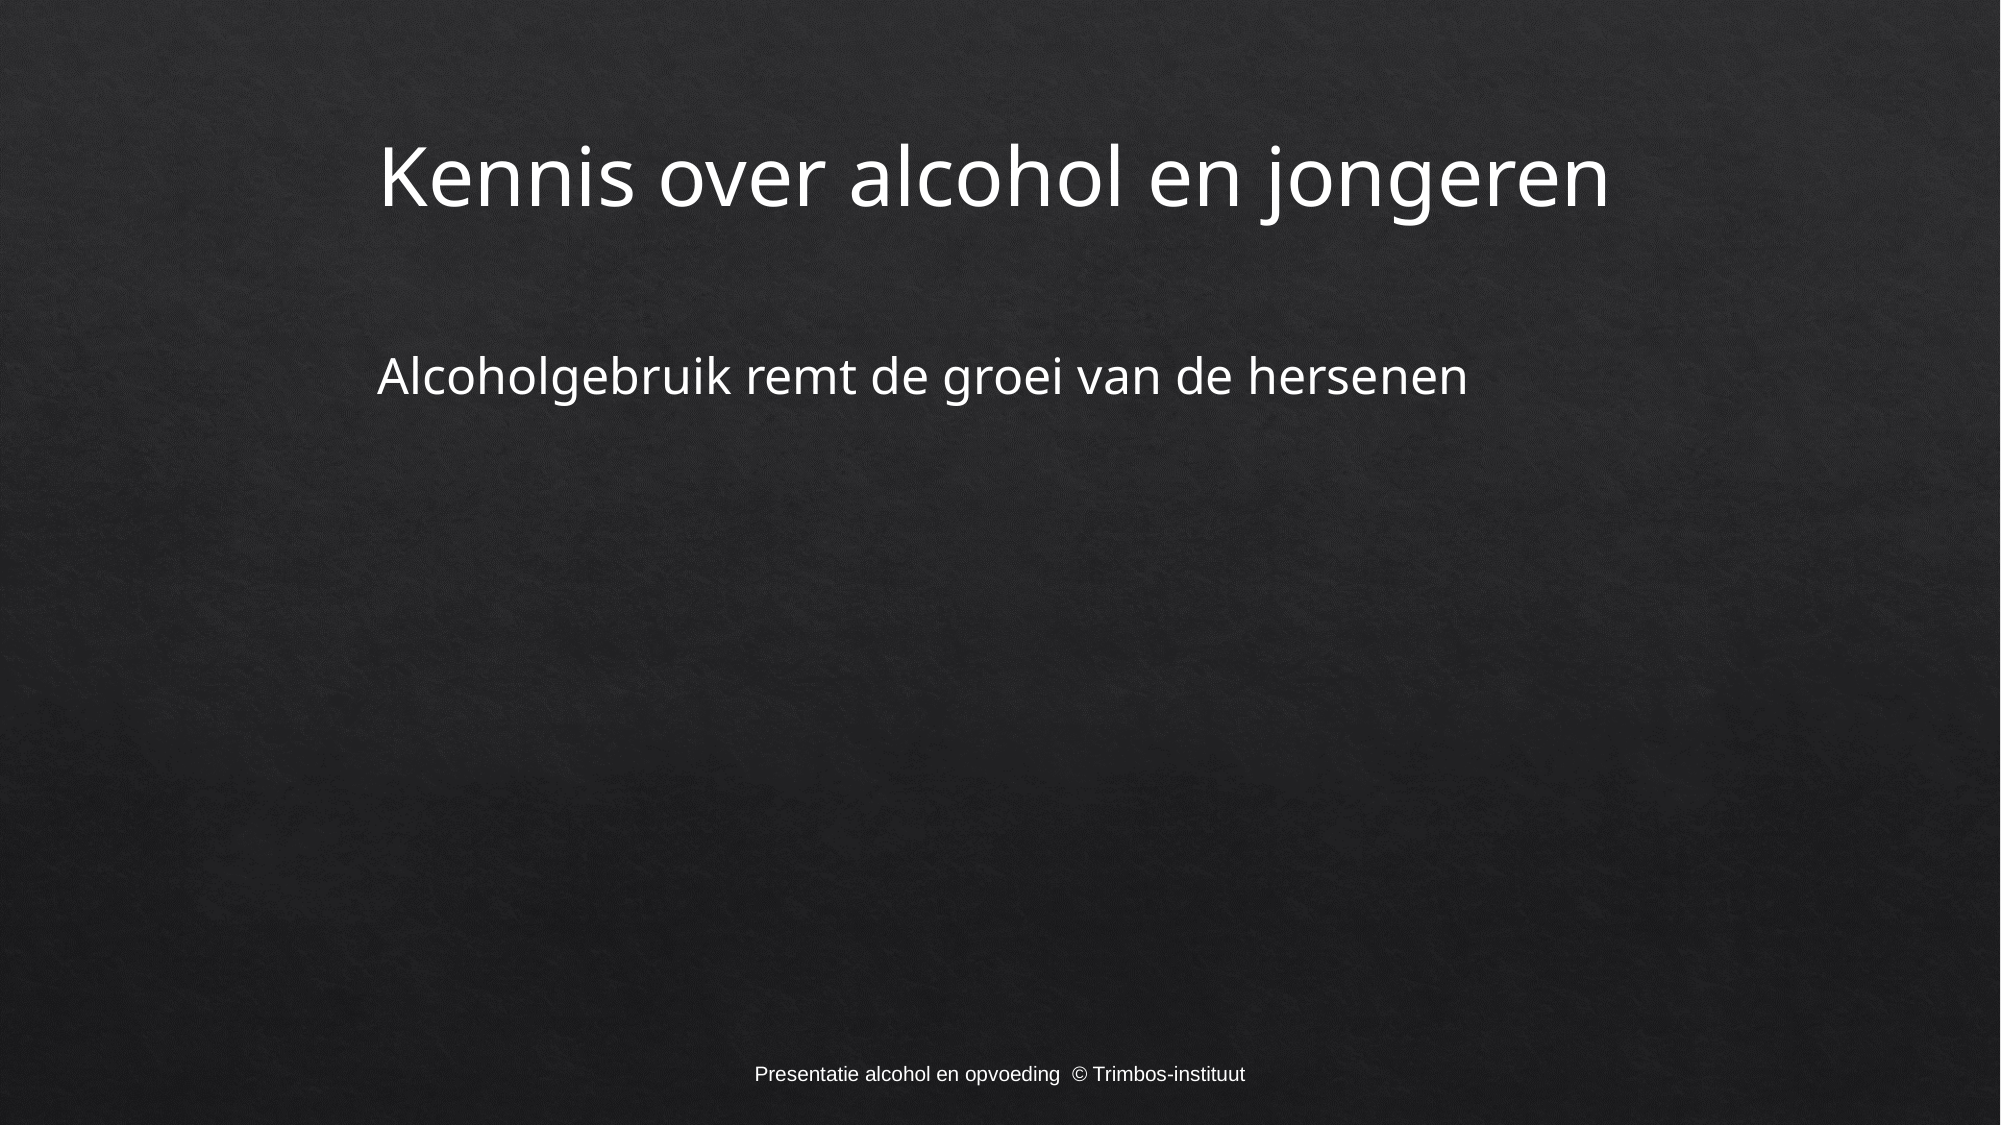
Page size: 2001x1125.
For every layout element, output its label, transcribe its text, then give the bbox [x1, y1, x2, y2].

title Kennis over alcohol en jongeren [362, 99, 1637, 260]
footer Presentatie alcohol en opvoeding © Trimbos-instituut [662, 1042, 1338, 1103]
picture [0, 0, 2001, 1125]
list Alcoholgebruik remt de groei van de hersenen [362, 284, 1637, 950]
